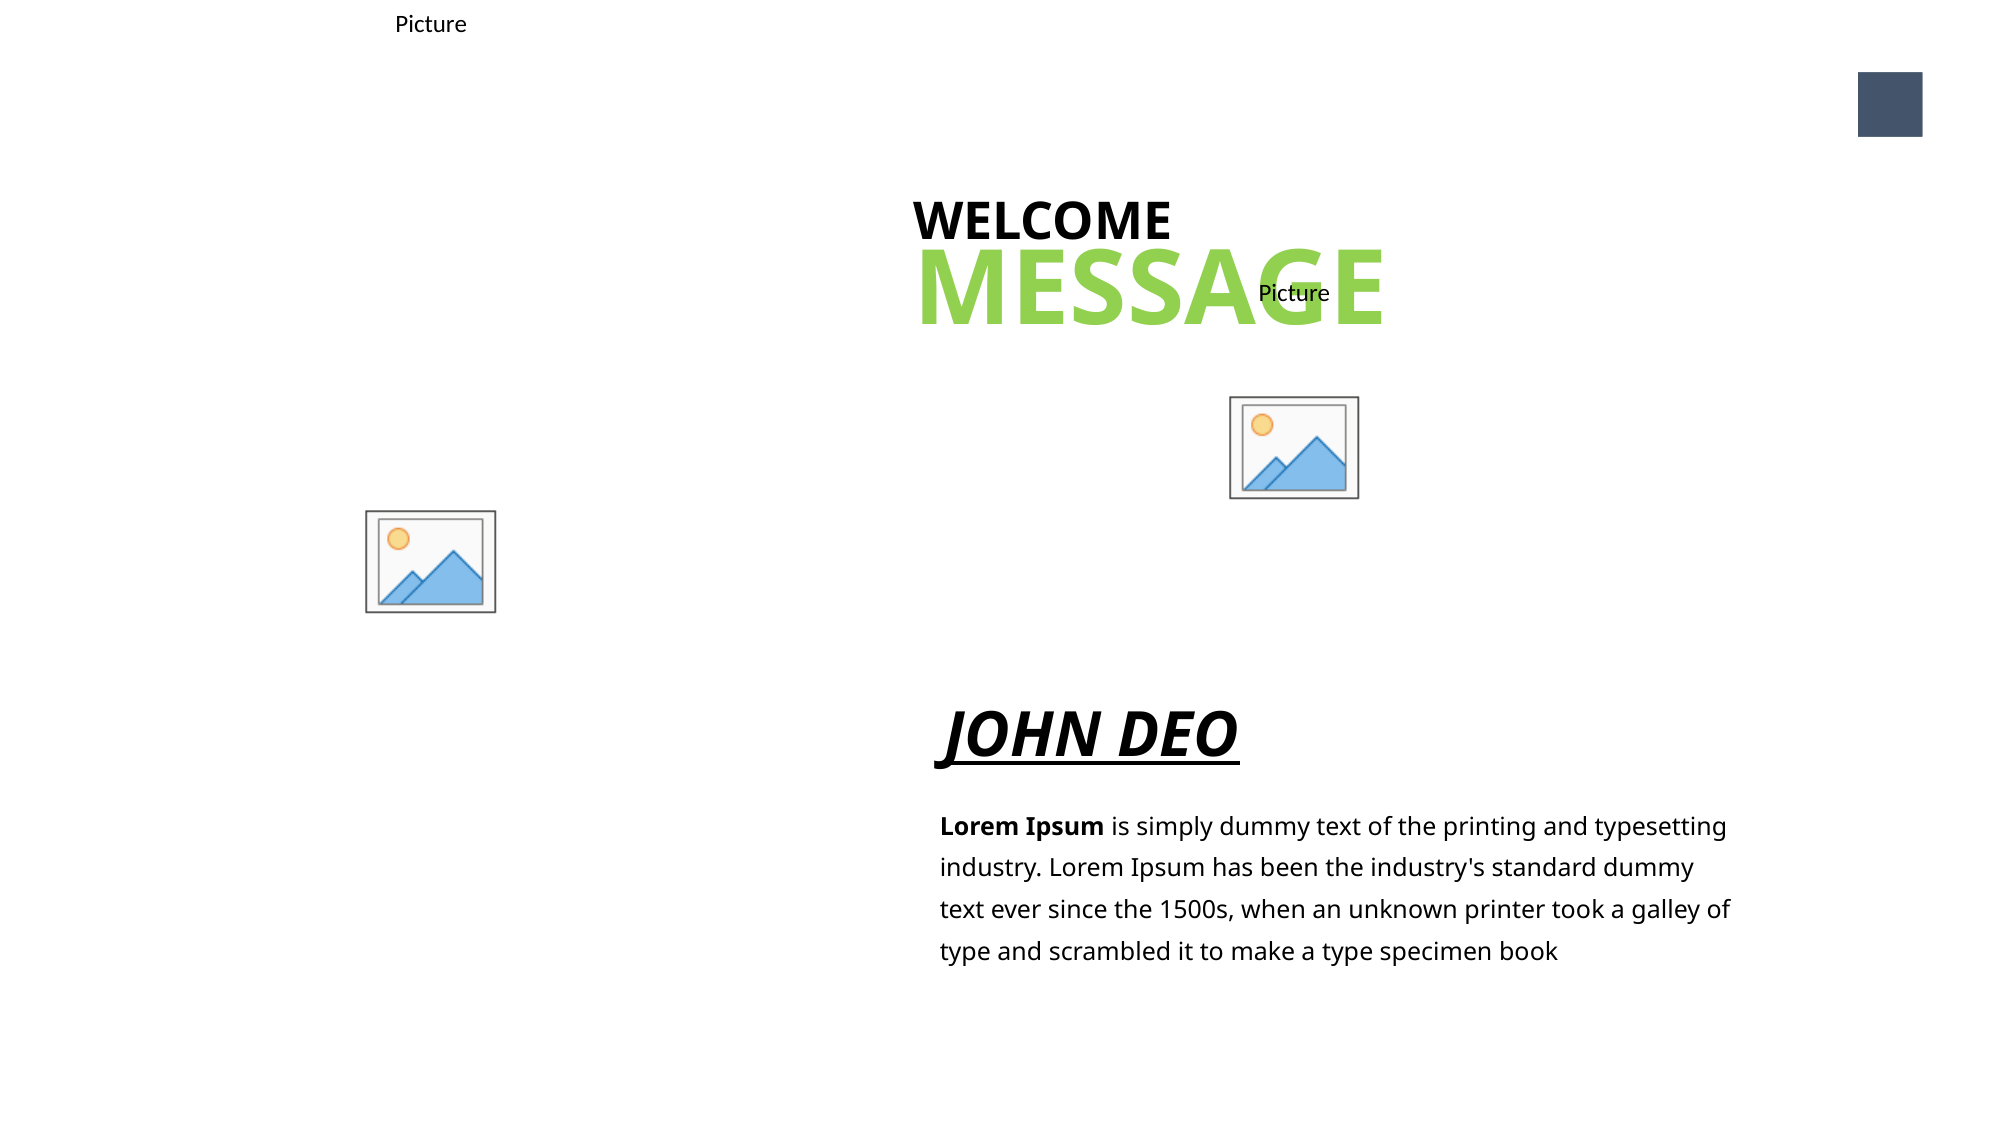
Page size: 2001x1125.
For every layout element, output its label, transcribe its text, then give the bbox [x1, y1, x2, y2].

text_box [1857, 130, 1924, 138]
text_box [1857, 71, 1924, 78]
picture [0, 0, 863, 1125]
picture [920, 268, 1669, 629]
text_box Lorem Ipsum is simply dummy text of the printing and typesetting industry. Lorem Ipsum has been the industry's standard dummy text ever since the 1500s, when an unknown printer took a galley of type and scrambled it to make a type specimen book [925, 791, 1753, 973]
text_box WELCOME MESSAGE [898, 150, 1457, 353]
slide_number 3 [1854, 78, 1927, 130]
text_box JOHN DEO [929, 686, 1255, 776]
